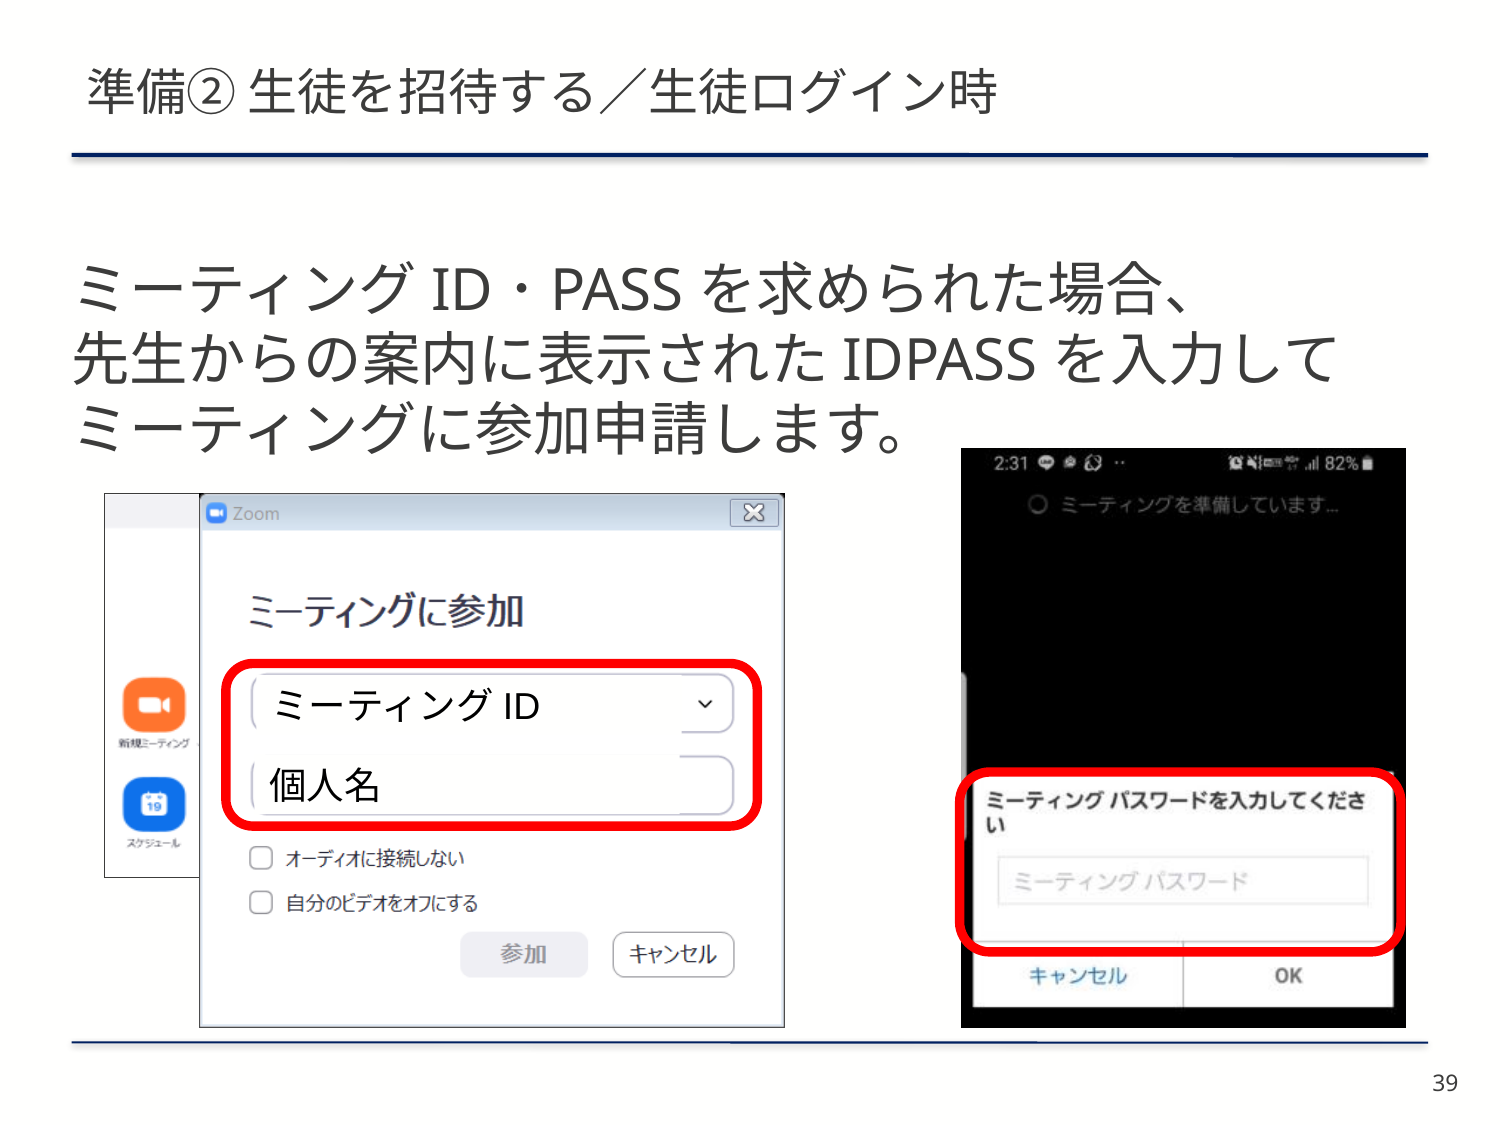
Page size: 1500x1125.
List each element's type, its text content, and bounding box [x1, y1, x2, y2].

title 準備② 生徒を招待する／生徒ログイン時 [71, 37, 1429, 143]
slide_number 39 [1417, 1055, 1489, 1113]
picture [104, 493, 198, 878]
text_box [959, 448, 1406, 1028]
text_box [198, 493, 786, 1028]
list ミーティングID･PASSを求められた場合、 先生からの案内に表示されたIDPASSを入力して ミーティングに参加申請します。 [56, 244, 1496, 452]
